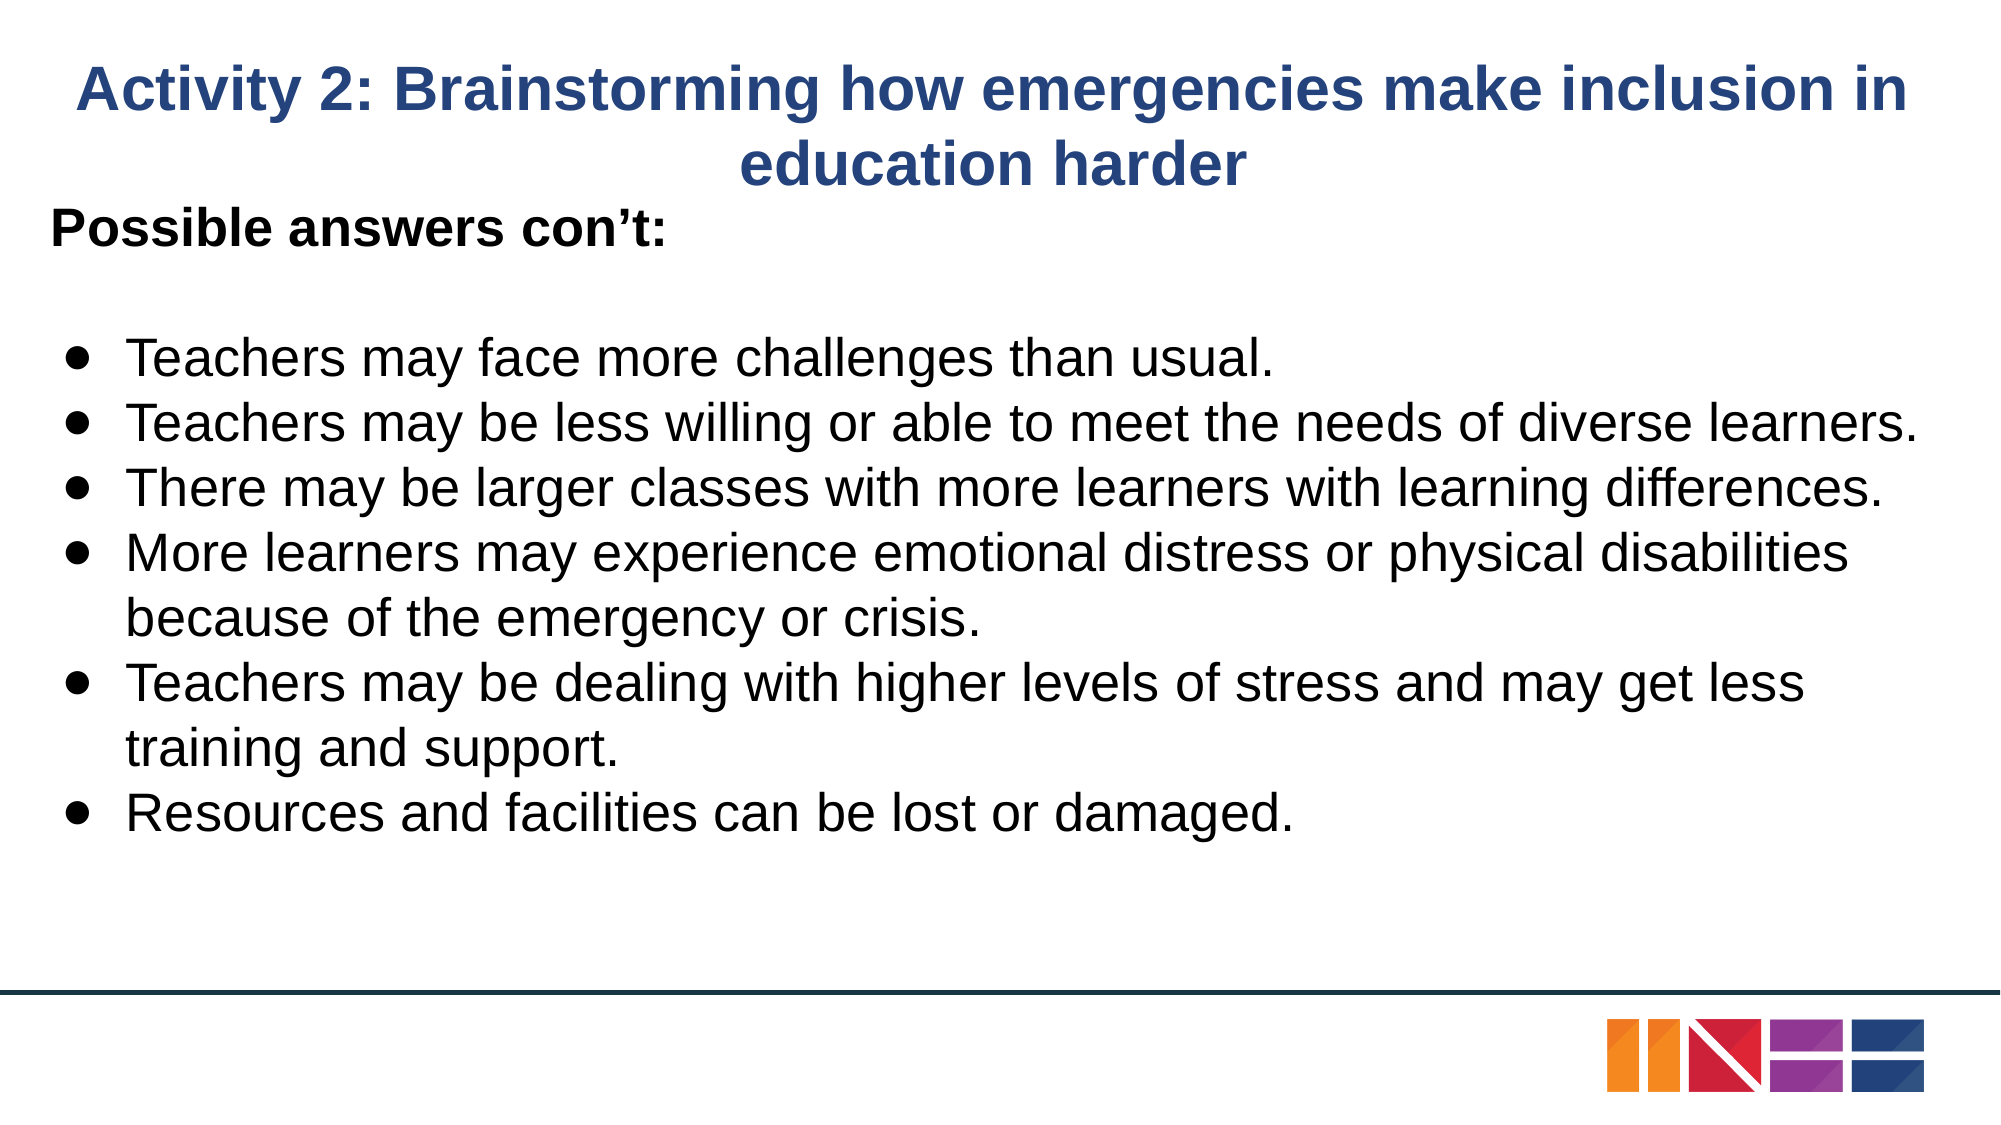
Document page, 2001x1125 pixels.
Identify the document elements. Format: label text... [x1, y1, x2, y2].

title Activity 2: Brainstorming how emergencies make inclusion in education harder [31, 28, 1957, 145]
picture [1607, 1019, 1924, 1092]
list Possible answers con’t: Teachers may face more challenges than usual. Teachers may be less willing or able to meet the needs of diverse learners. There may be larger classes with more learners with learning differences. More learners may experience emotional distress or physical disabilities because of the emergency or crisis. Teachers may be dealing with higher levels of stress and may get less training and support. Resources and facilities can be lost or damaged. [31, 172, 1971, 974]
